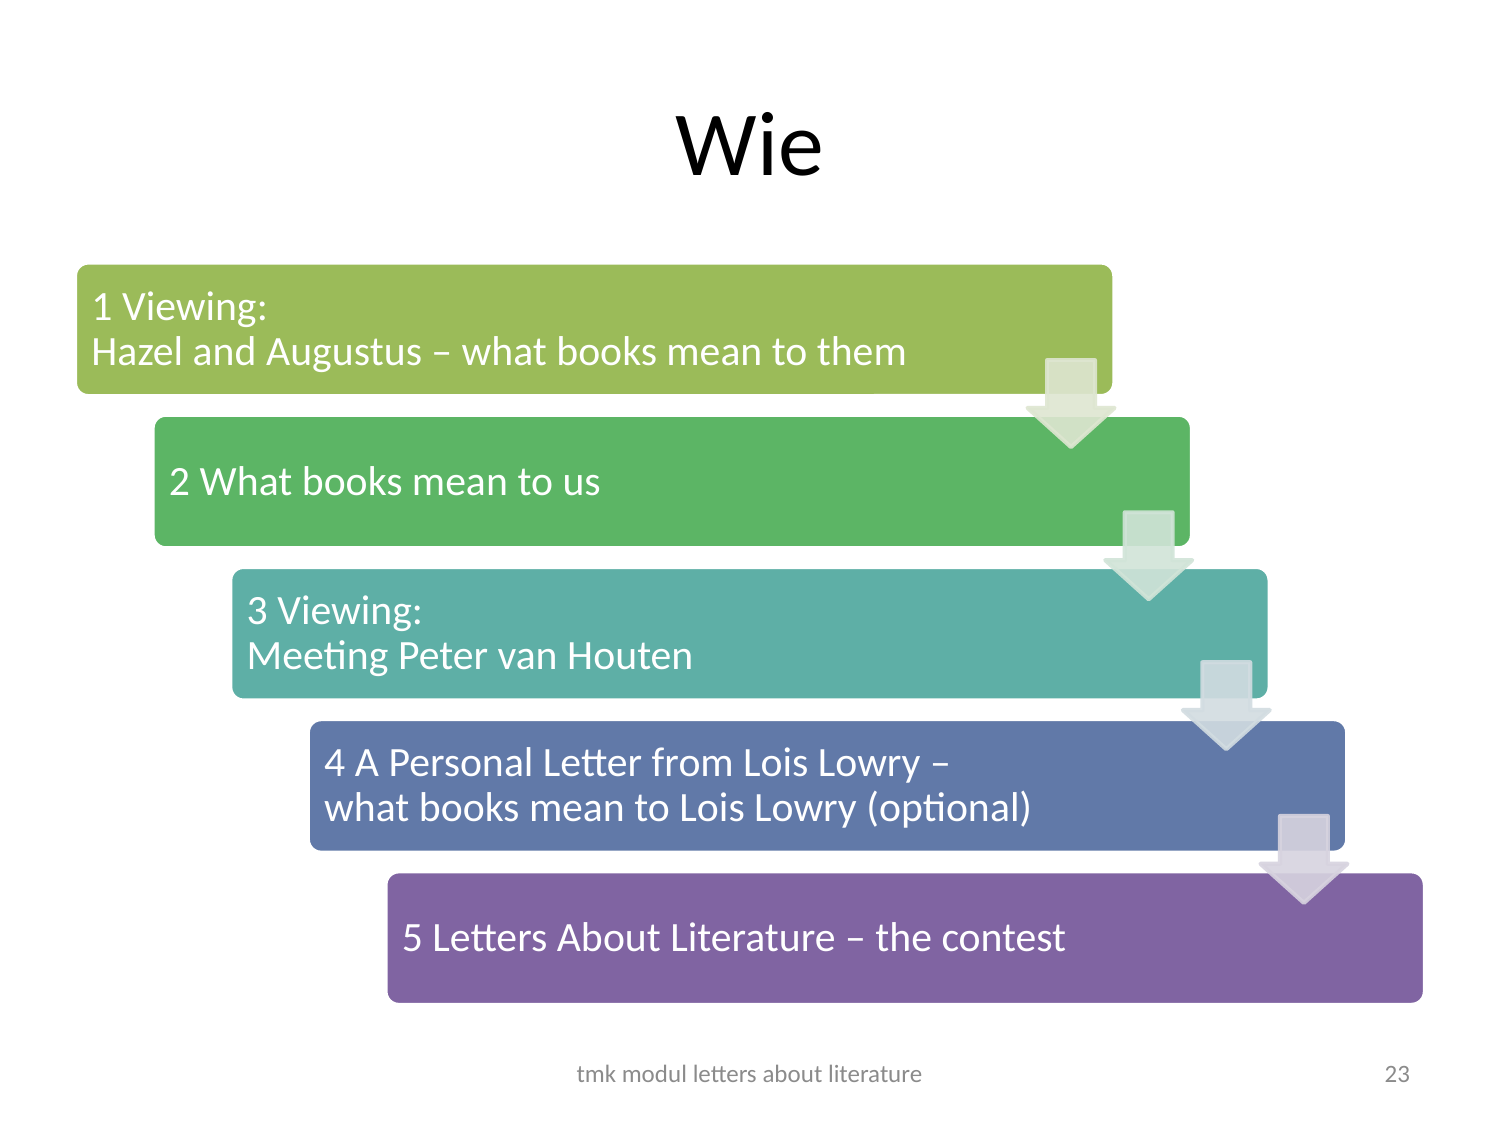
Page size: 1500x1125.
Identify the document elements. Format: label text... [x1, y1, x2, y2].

slide_number 23 [1074, 1042, 1425, 1103]
footer tmk modul letters about literature [512, 1042, 988, 1103]
title Wie [75, 45, 1425, 233]
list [74, 262, 1426, 1006]
